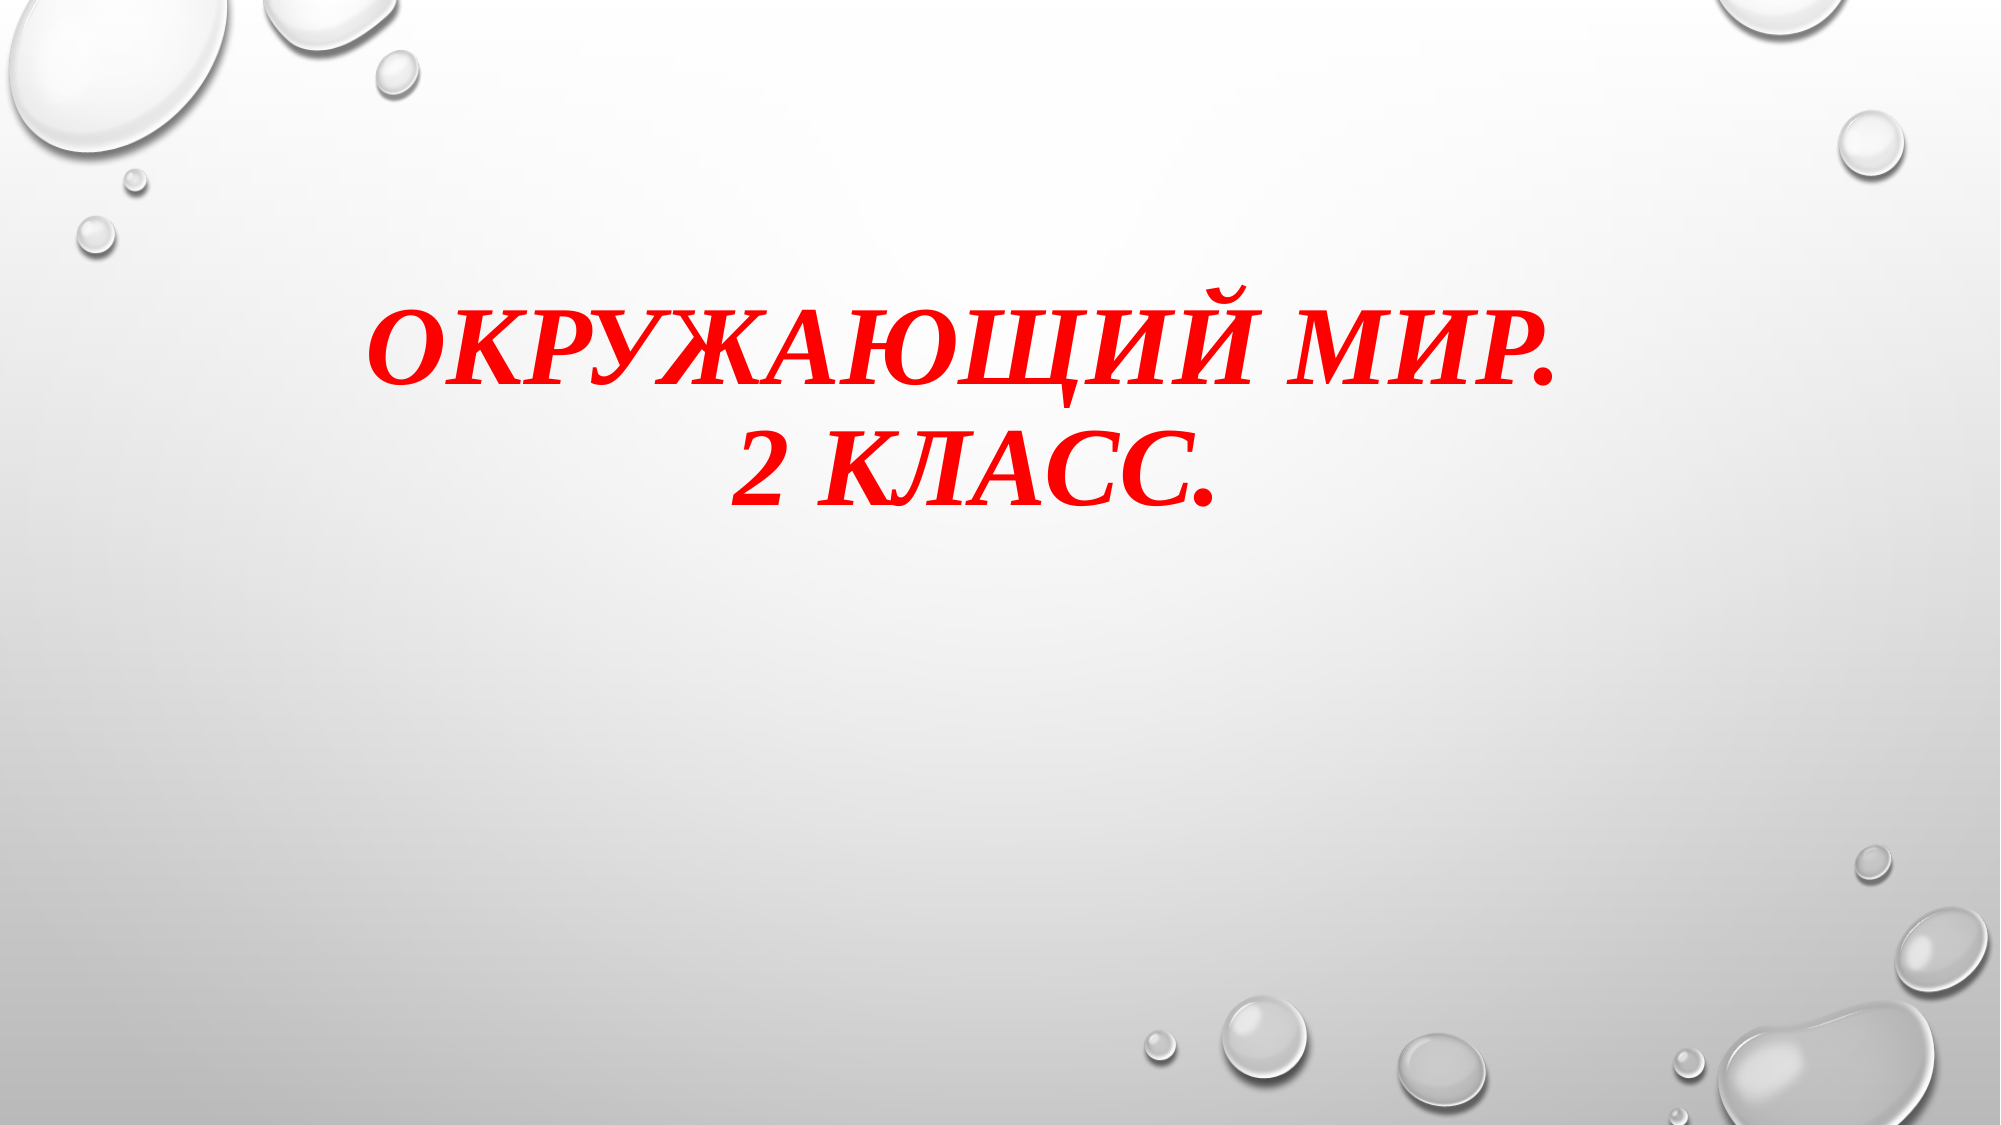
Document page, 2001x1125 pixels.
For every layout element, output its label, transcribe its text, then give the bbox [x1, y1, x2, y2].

title Окружающий мир. 2 класс. [128, 277, 1829, 540]
picture [0, 0, 2000, 1125]
